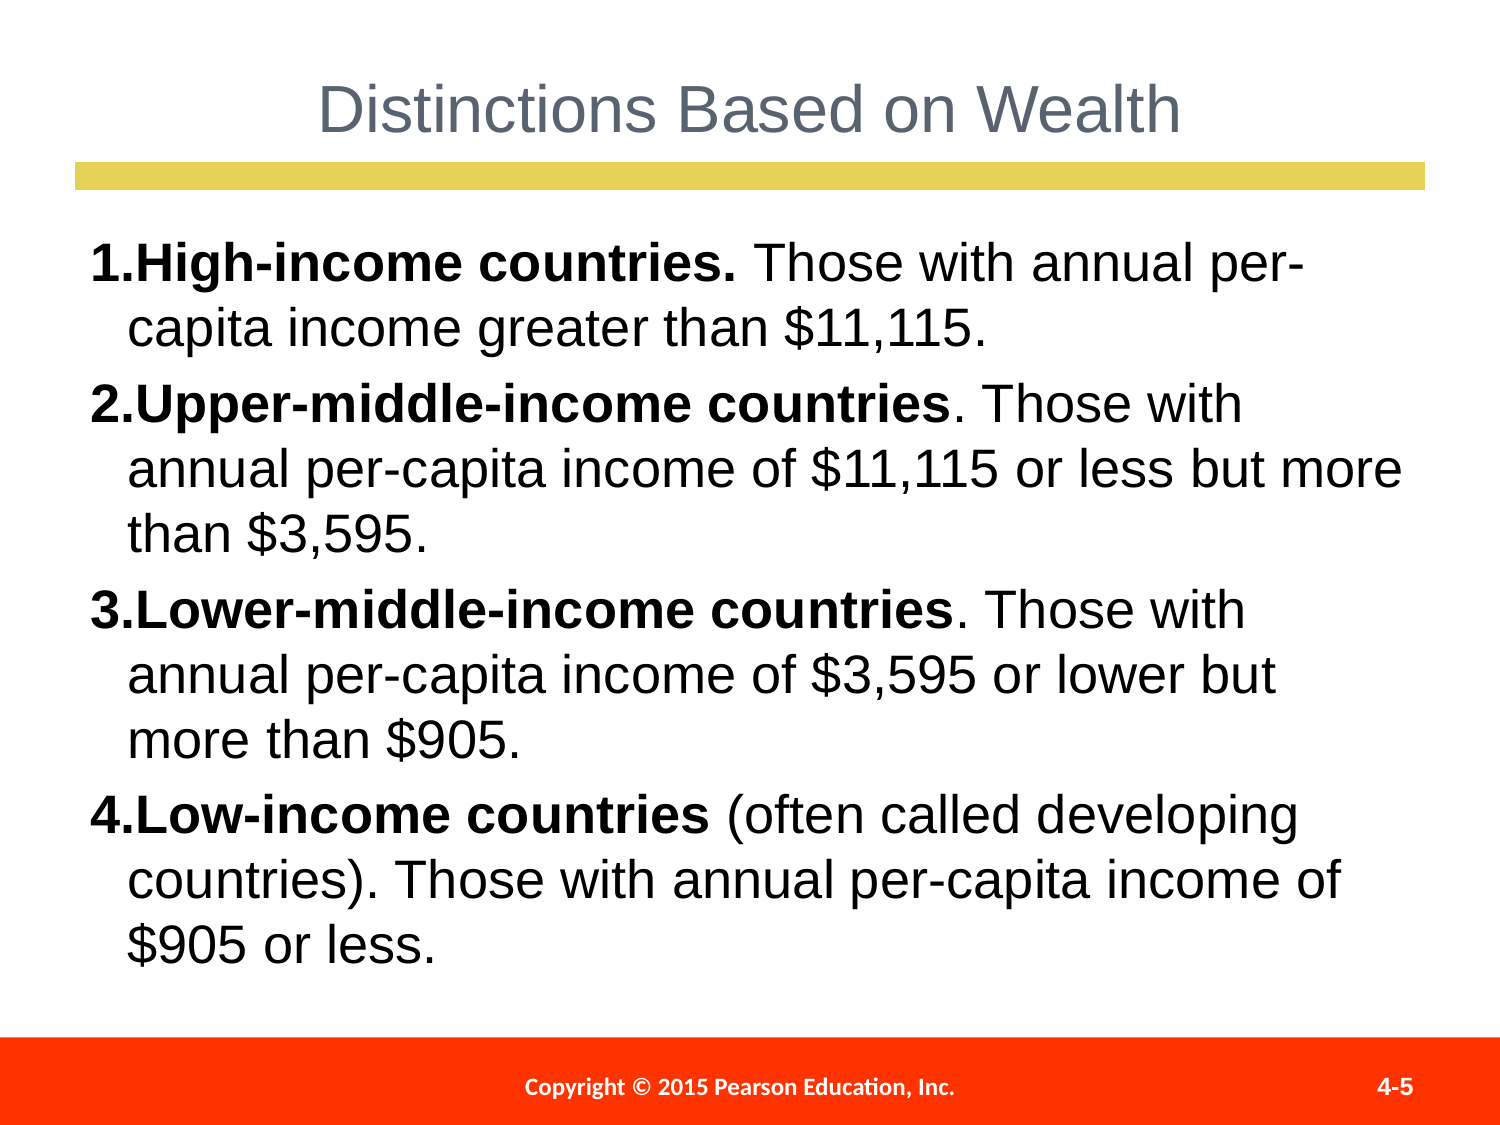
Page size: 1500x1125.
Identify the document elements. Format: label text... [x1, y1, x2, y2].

title Distinctions Based on Wealth [74, 12, 1426, 201]
list High-income countries. Those with annual per-capita income greater than $11,115. Upper-middle-income countries. Those with annual per-capita income of $11,115 or less but more than $3,595. Lower-middle-income countries. Those with annual per-capita income of $3,595 or lower but more than $905. Low-income countries (often called developing countries). Those with annual per-capita income of $905 or less. [74, 219, 1426, 1026]
